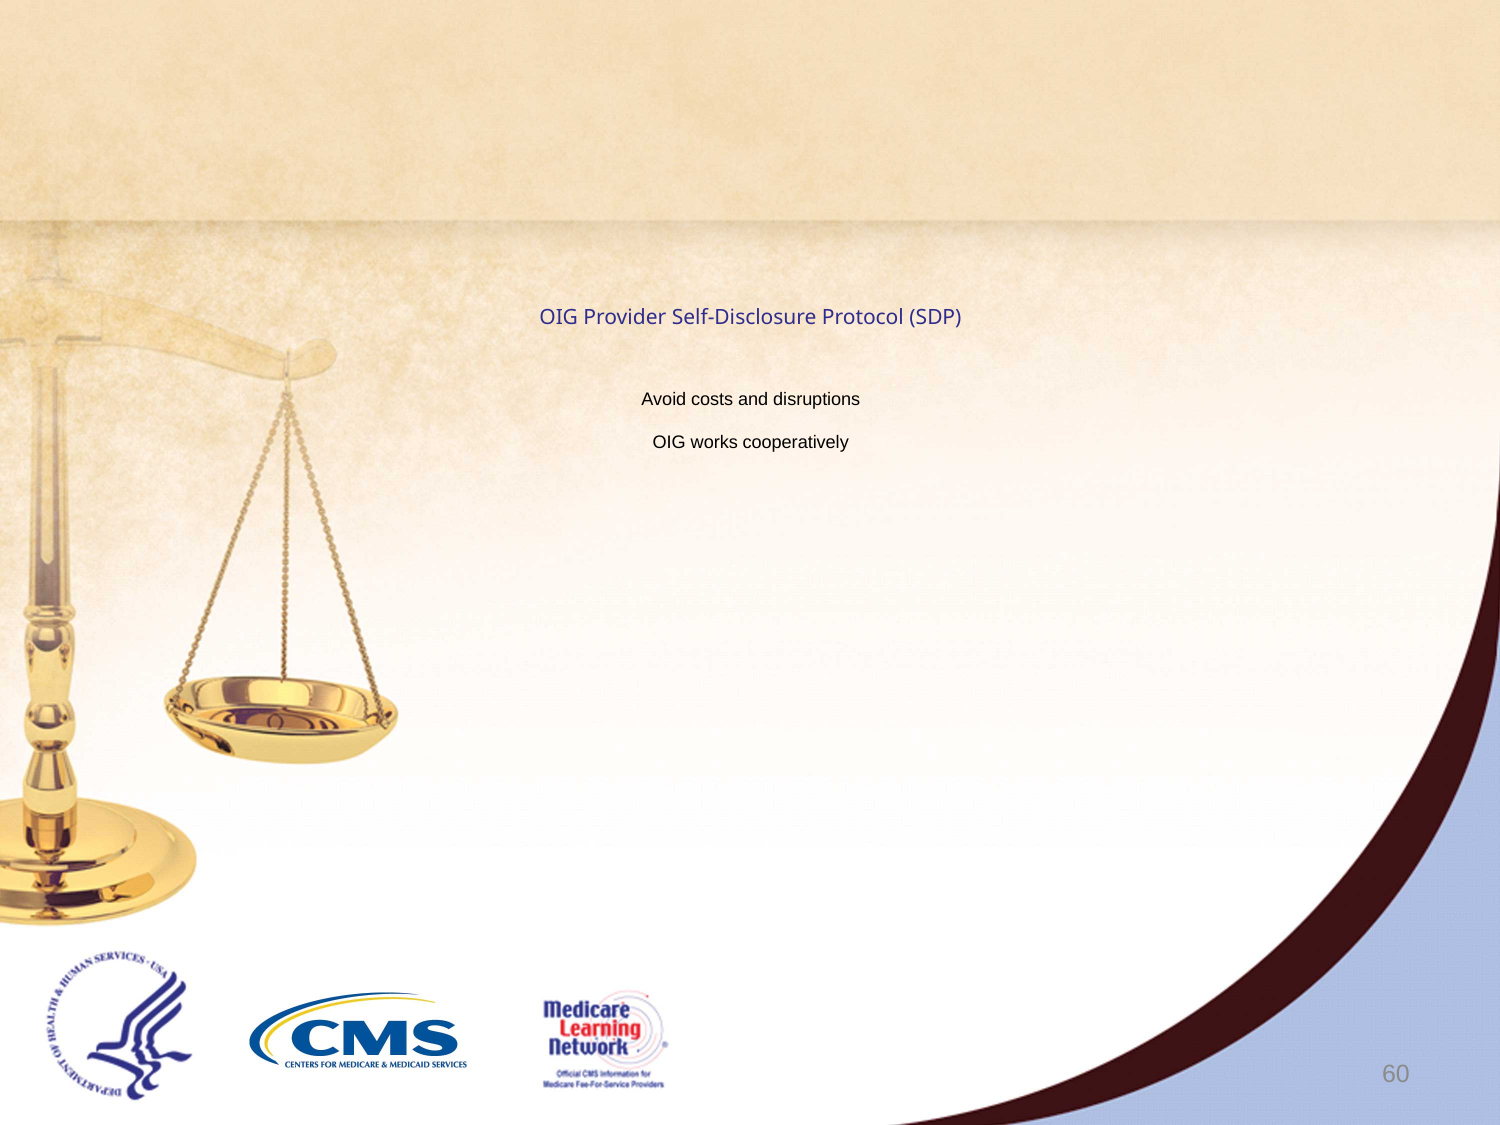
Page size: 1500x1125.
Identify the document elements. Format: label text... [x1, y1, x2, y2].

slide_number 60 [1074, 1042, 1425, 1103]
title OIG Provider Self-Disclosure Protocol (SDP) Avoid costs and disruptions OIG works cooperatively [76, 276, 1425, 464]
picture [0, 0, 1500, 1125]
